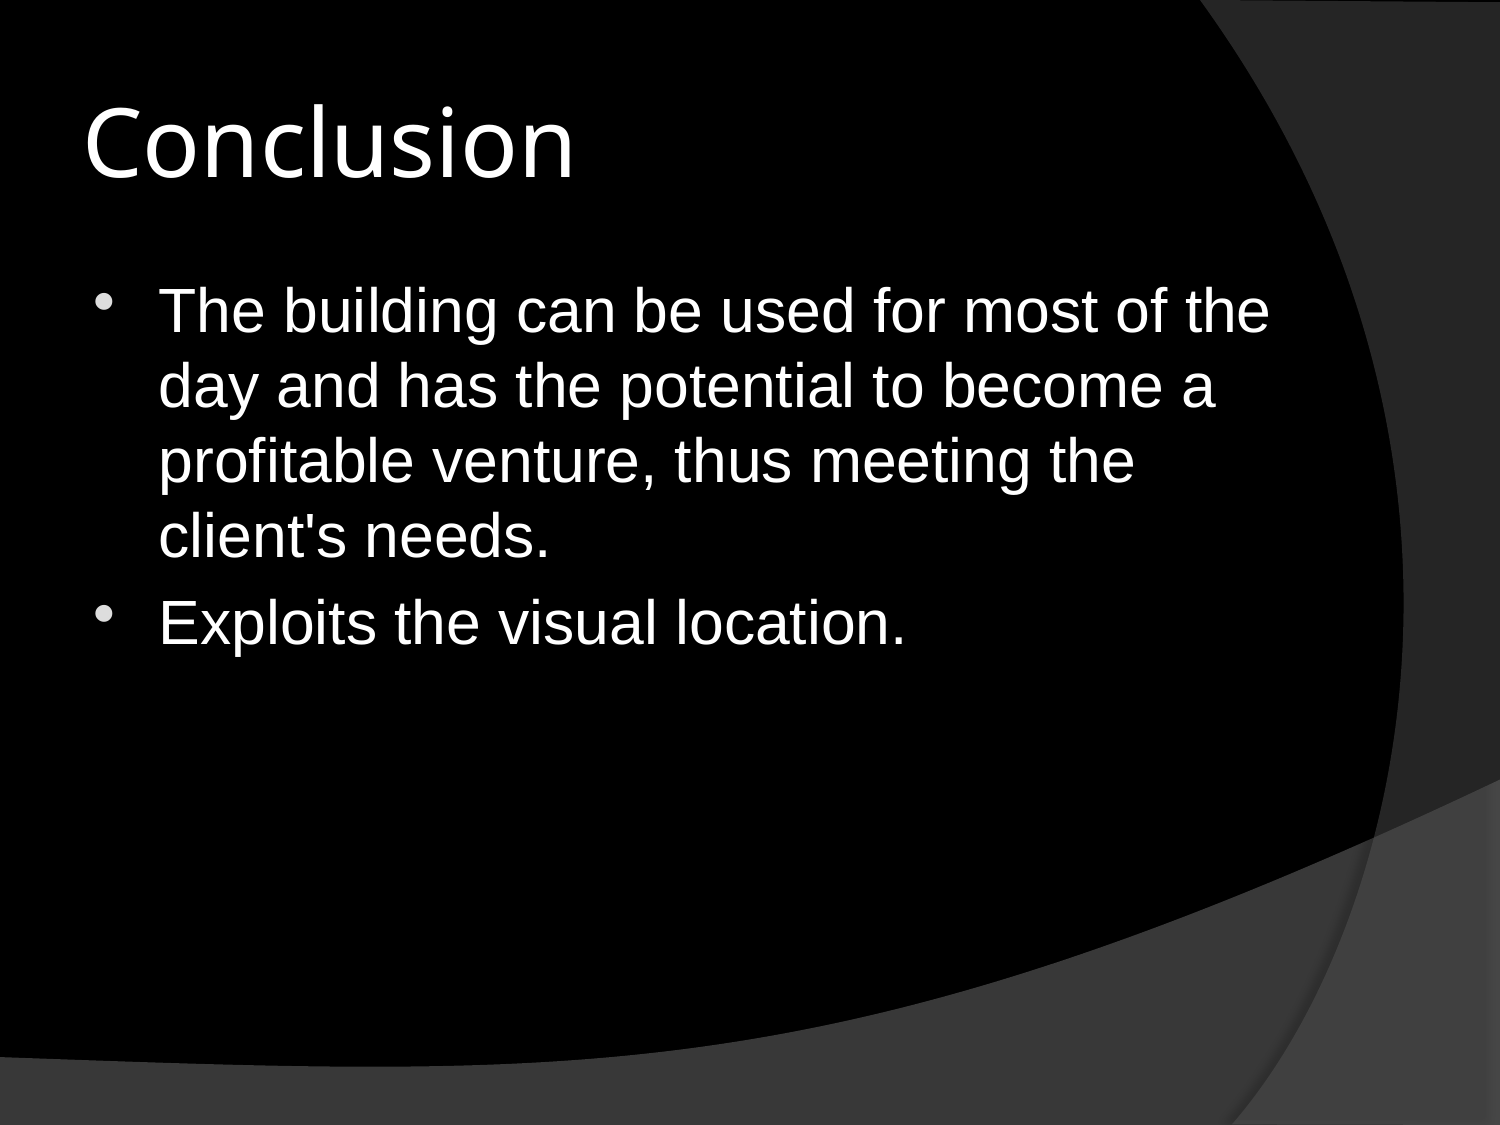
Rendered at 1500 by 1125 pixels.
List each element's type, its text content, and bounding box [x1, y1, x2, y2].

list The building can be used for most of the day and has the potential to become a profitable venture, thus meeting the client's needs. Exploits the visual location. [75, 262, 1300, 1005]
title Conclusion [75, 45, 1300, 233]
